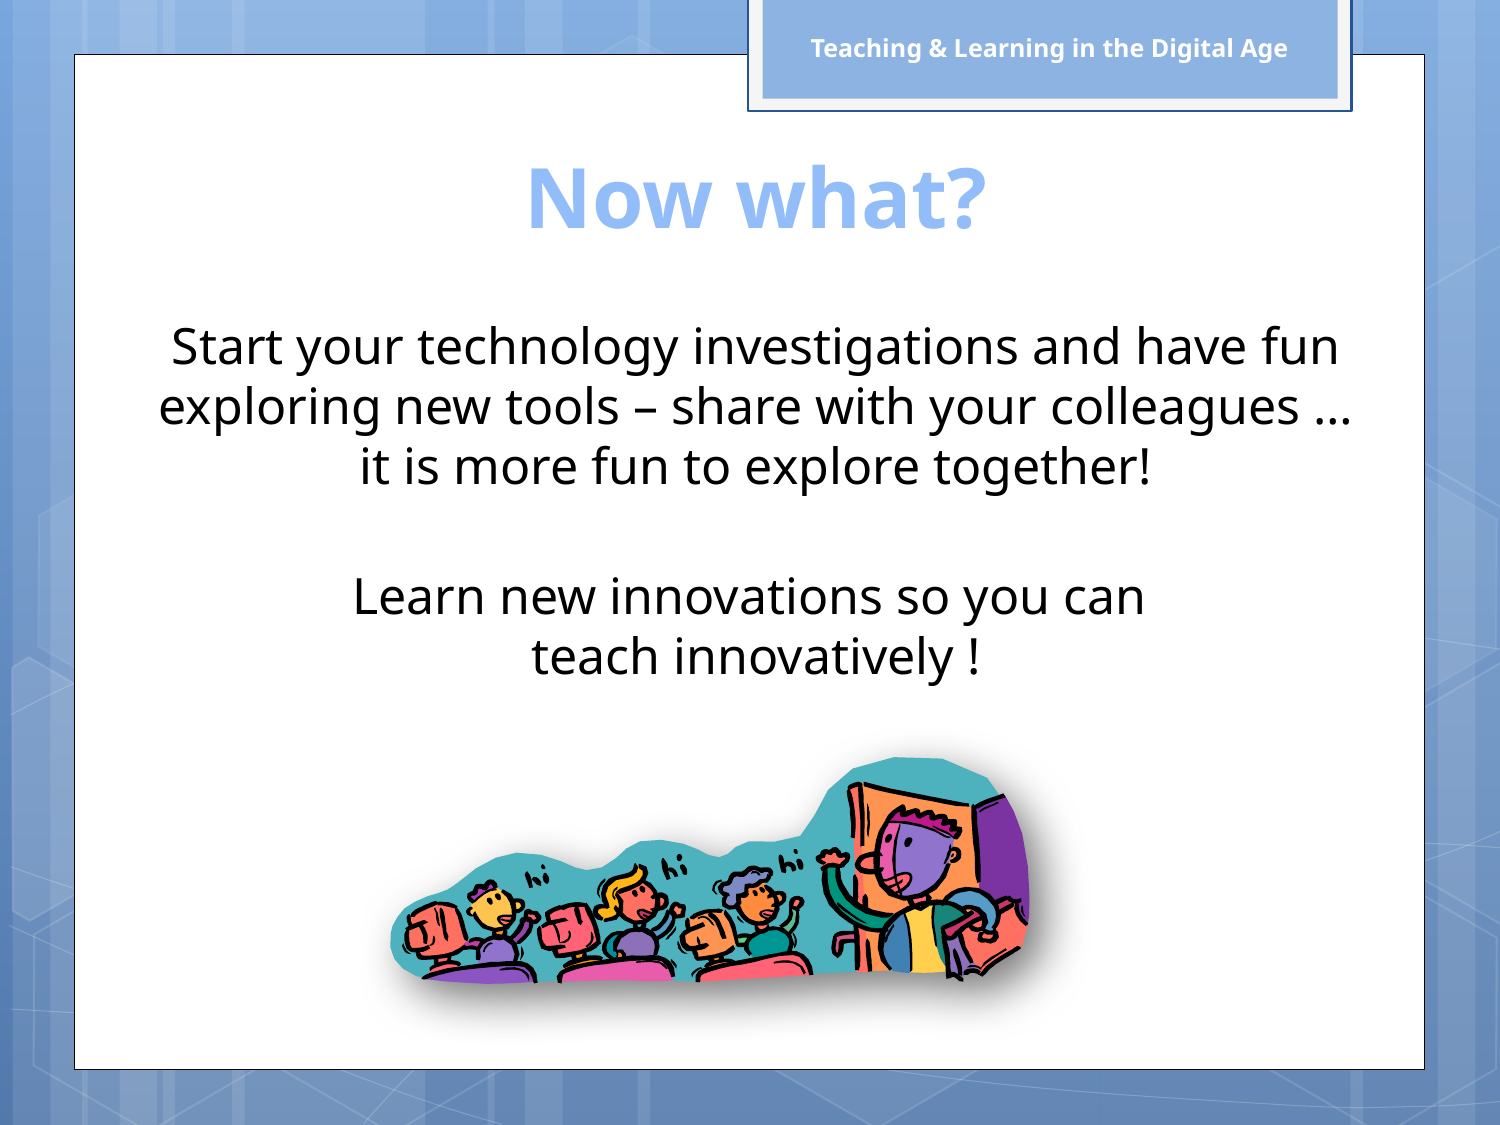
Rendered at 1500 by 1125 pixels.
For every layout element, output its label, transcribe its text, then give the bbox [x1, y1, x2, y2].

text_box Teaching & Learning in the Digital Age [787, 24, 1313, 70]
text_box Now what? Start your technology investigations and have fun exploring new tools – share with your colleagues … it is more fun to explore together! Learn new innovations so you can teach innovatively ! [137, 137, 1375, 1008]
picture [387, 749, 1038, 992]
